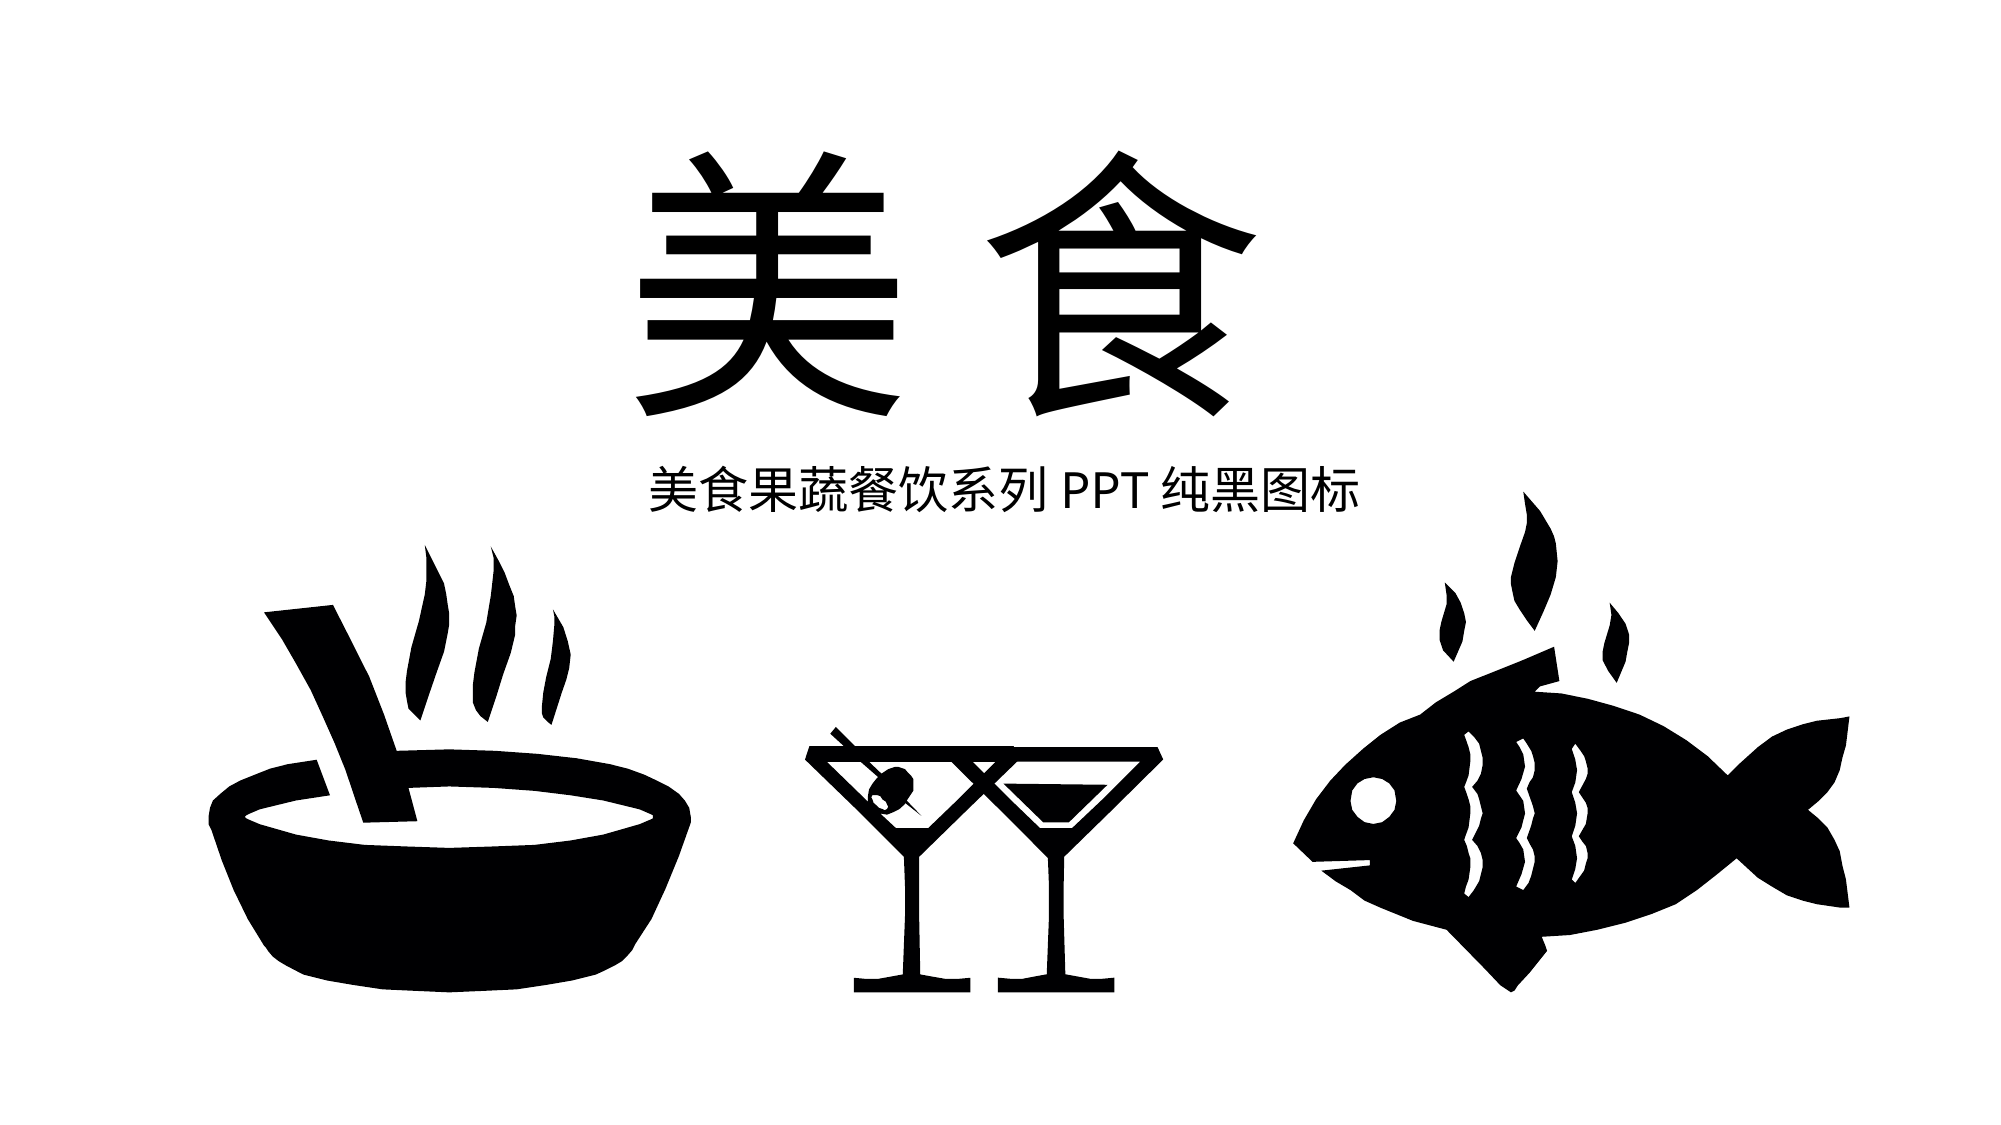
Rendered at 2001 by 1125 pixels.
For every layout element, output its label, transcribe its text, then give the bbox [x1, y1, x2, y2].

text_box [208, 491, 1850, 993]
text_box 美 食 [610, 99, 1721, 460]
text_box 美食果蔬餐饮系列PPT纯黑图标 [633, 451, 1745, 491]
